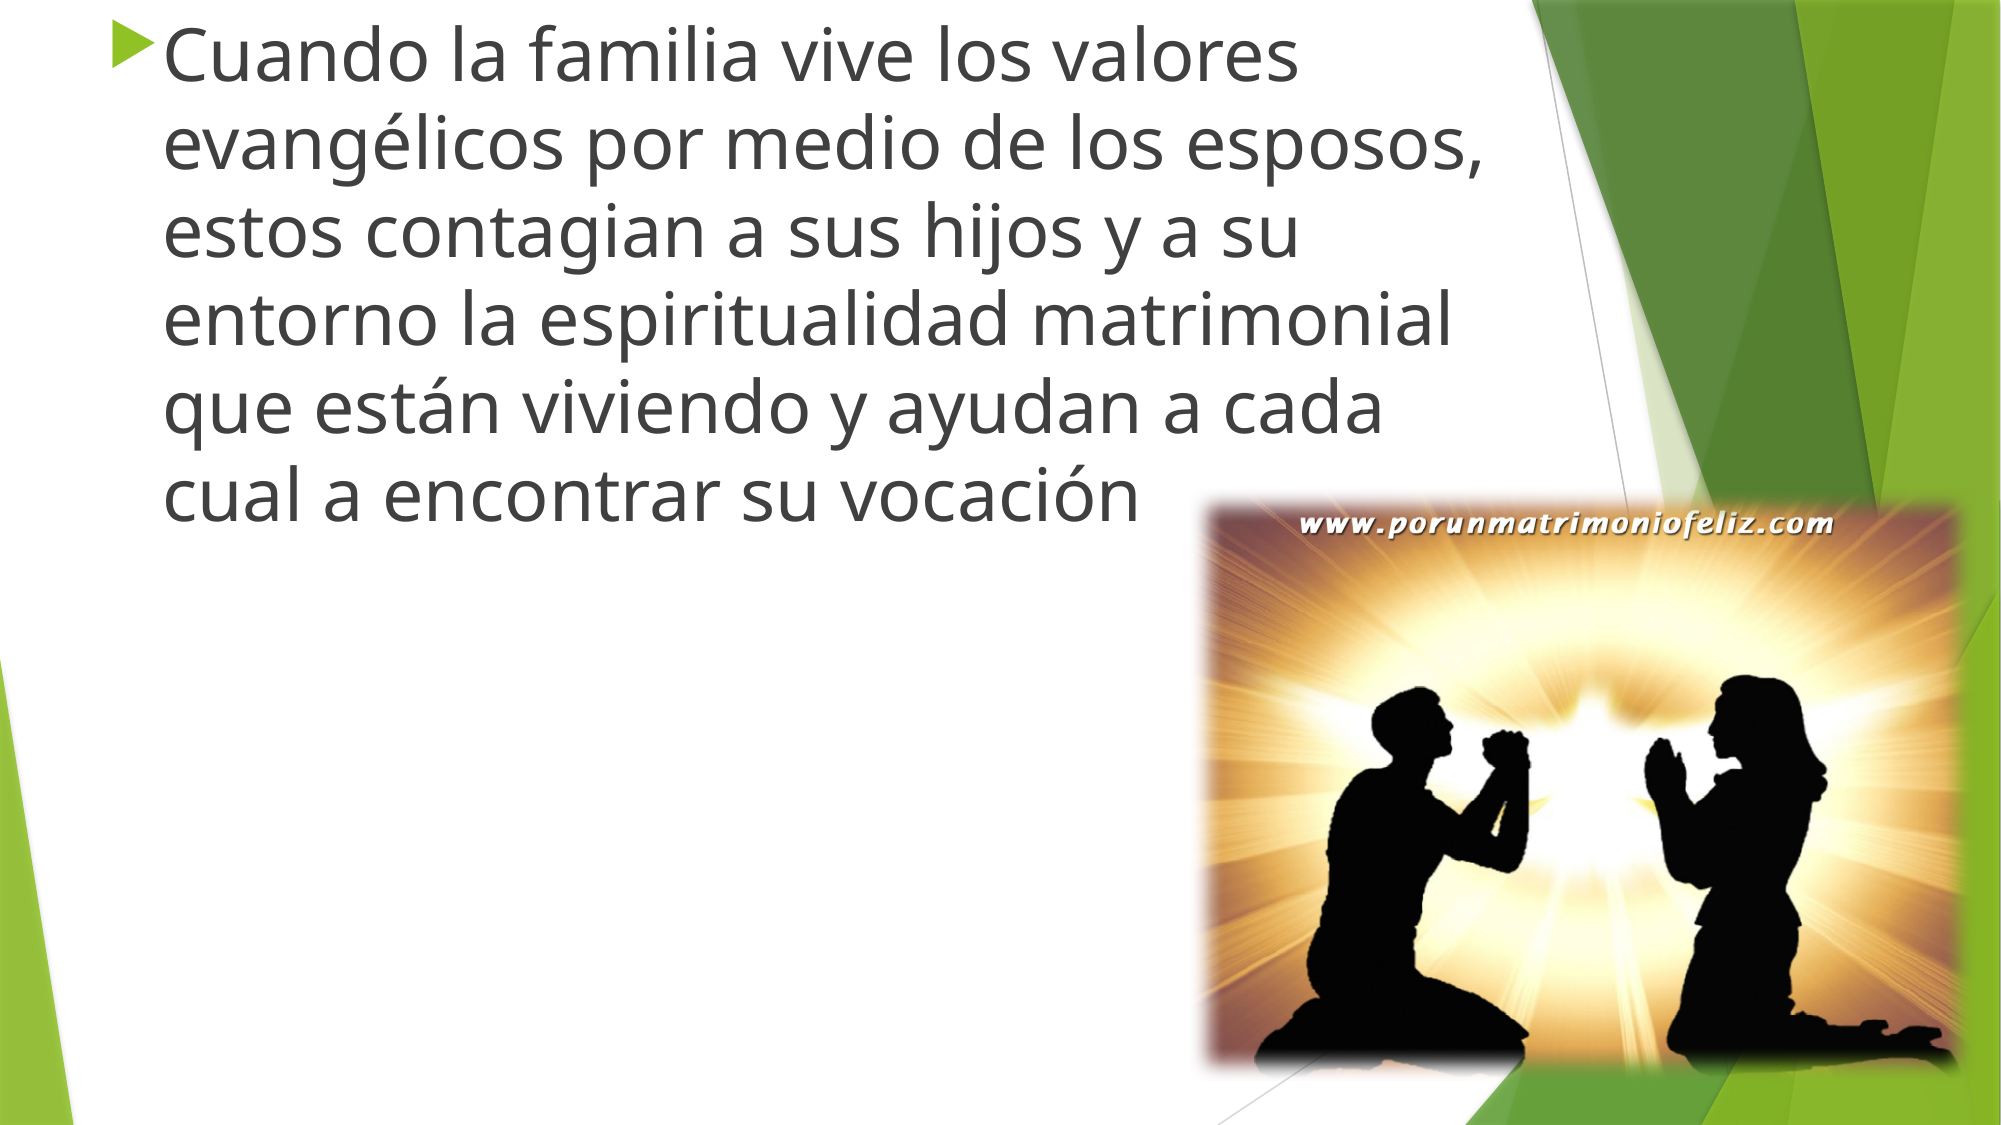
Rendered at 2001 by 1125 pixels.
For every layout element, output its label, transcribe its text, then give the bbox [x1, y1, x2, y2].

picture [1188, 487, 1978, 1082]
list Cuando la familia vive los valores evangélicos por medio de los esposos, estos contagian a sus hijos y a su entorno la espiritualidad matrimonial que están viviendo y ayudan a cada cual a encontrar su vocación [92, 0, 1503, 637]
